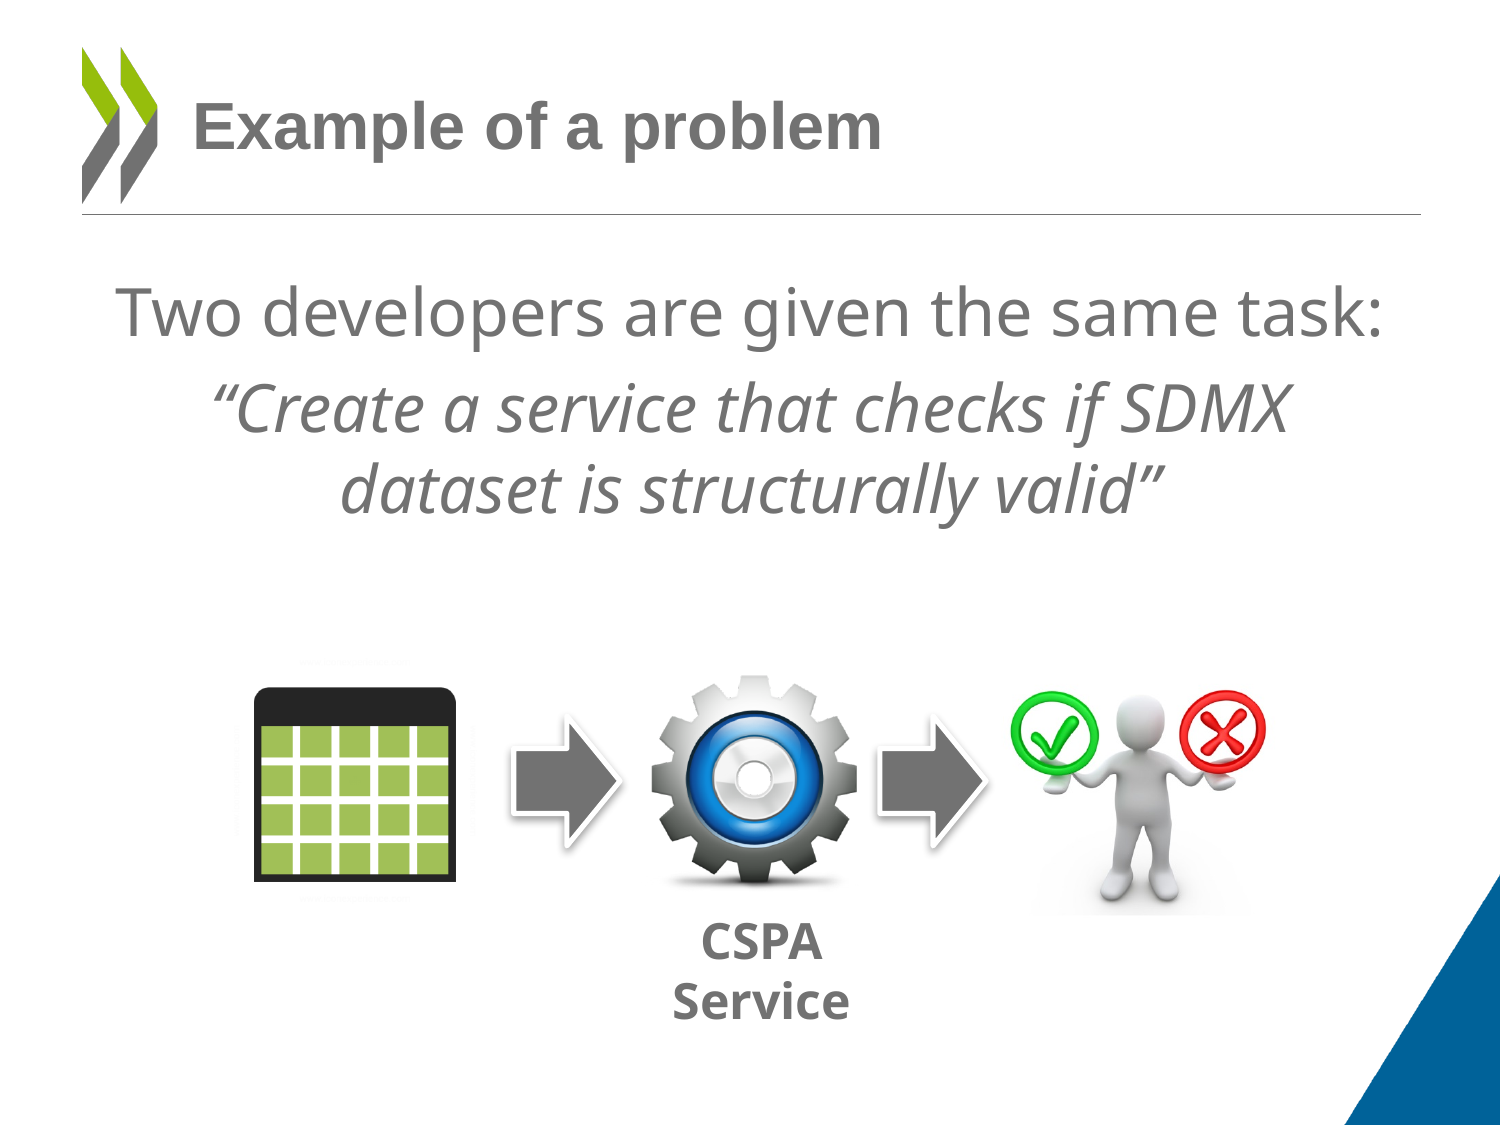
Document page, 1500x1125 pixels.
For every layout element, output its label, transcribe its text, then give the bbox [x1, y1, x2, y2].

picture [626, 656, 881, 911]
picture [1344, 874, 1500, 1125]
text_box [887, 713, 989, 849]
title Example of a problem [177, 38, 1394, 207]
picture [229, 656, 479, 906]
list Two developers are given the same task: “Create a service that checks if SDMX dataset is structurally valid” [76, 262, 1425, 1006]
text_box CSPA Service [620, 902, 904, 1037]
picture [997, 671, 1282, 920]
text_box [511, 713, 620, 849]
